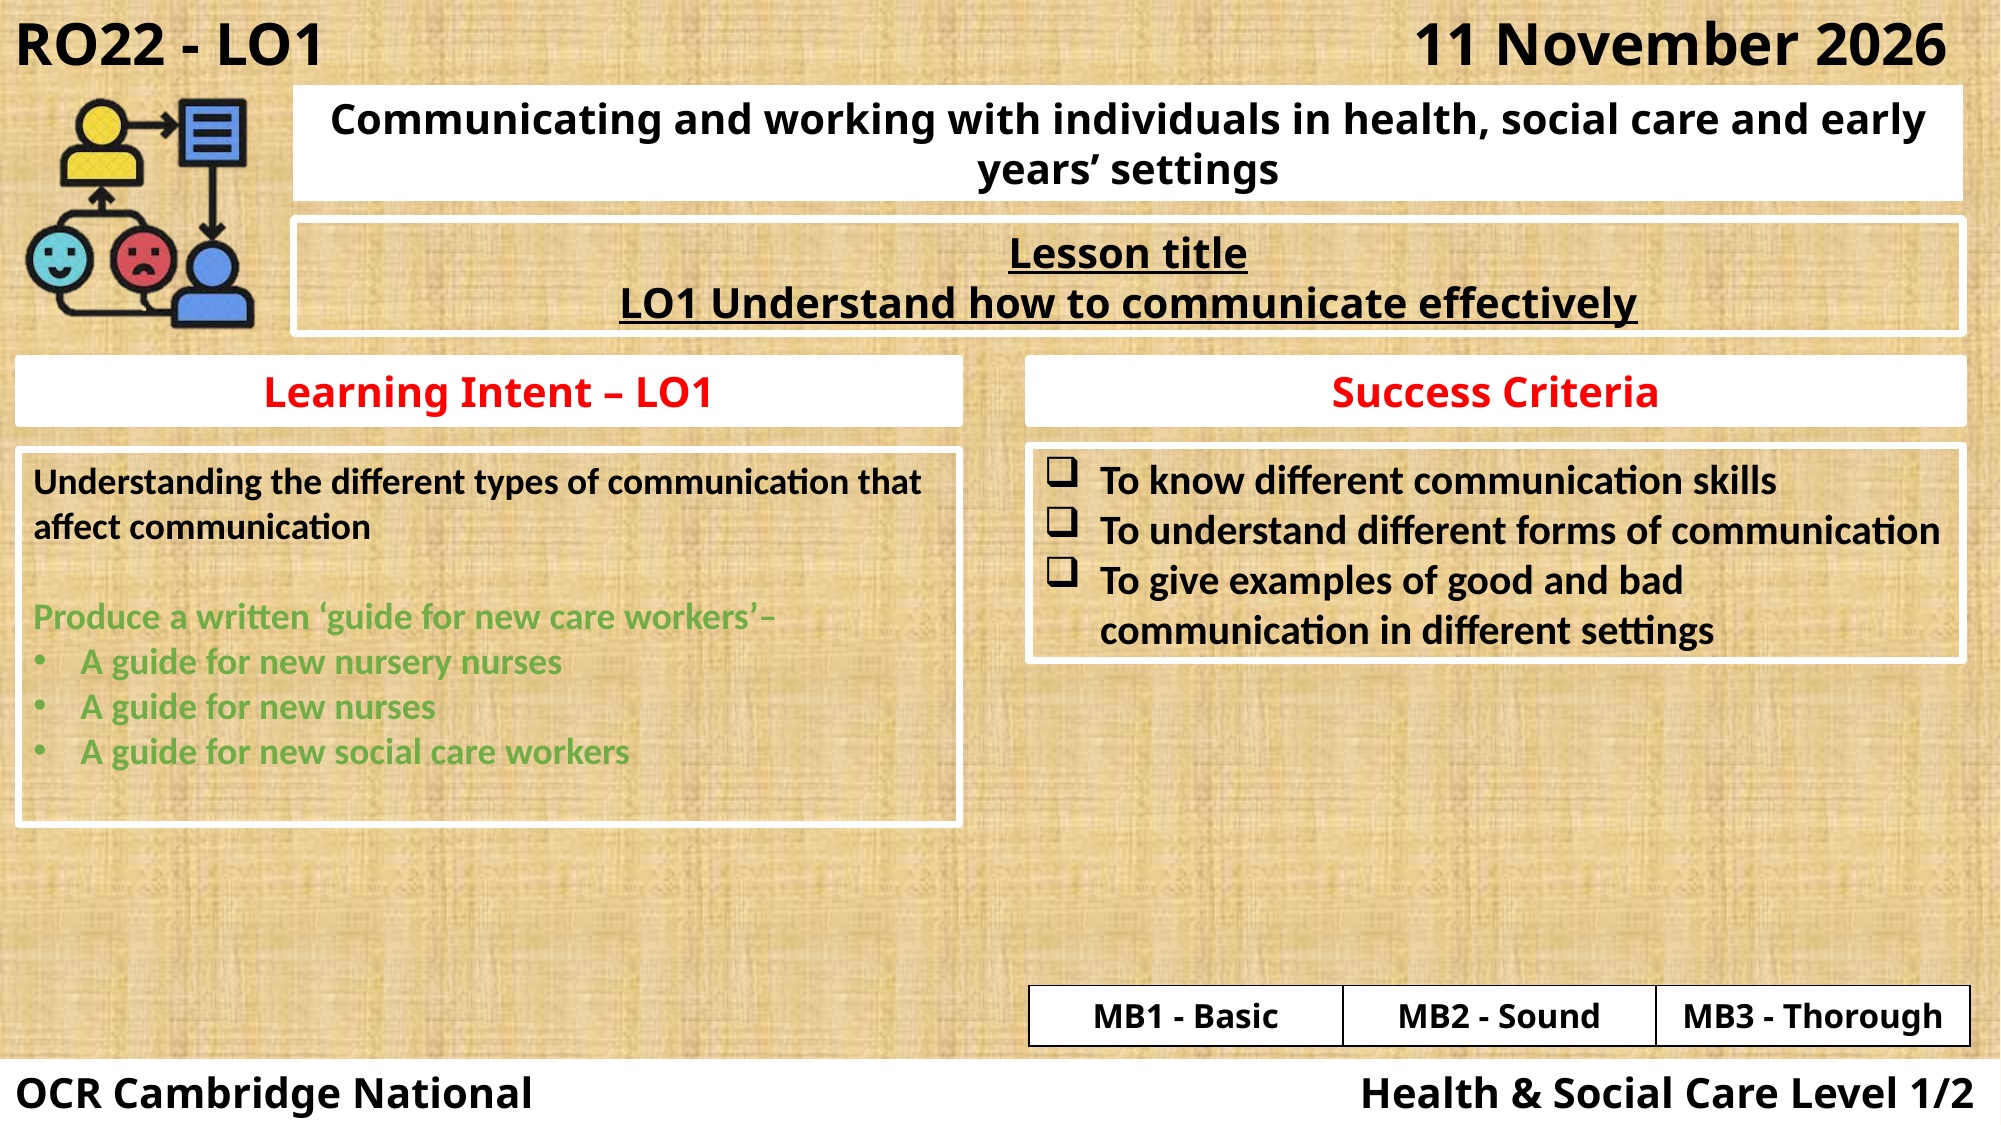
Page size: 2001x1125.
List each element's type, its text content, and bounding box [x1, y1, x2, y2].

text_box [140, 602, 590, 709]
text_box RO22 - LO1 [0, 0, 398, 85]
text_box OCR Cambridge National [0, 1059, 1028, 1125]
table_header MB2 - Sound [1344, 986, 1655, 1045]
text_box Understanding the different types of communication that affect communication Produce a written ‘guide for new care workers’– A guide for new nursery nurses A guide for new nurses A guide for new social care workers [18, 449, 960, 825]
text_box 18 September 2020 [1205, 0, 1964, 94]
text_box Learning Intent – LO1 [18, 358, 960, 424]
table_header MB1 - Basic [1030, 986, 1342, 1045]
text_box Communicating and working with individuals in health, social care and early years’ settings [293, 85, 1963, 201]
text_box To know different communication skills To understand different forms of communication To give examples of good and bad communication in different settings [1028, 445, 1964, 661]
table_header MB3 - Thorough [1657, 986, 1969, 1045]
text_box Health & Social Care Level 1/2 [1028, 1059, 2000, 1125]
picture [0, 0, 2001, 1125]
text_box Lesson title LO1 Understand how to communicate effectively [293, 218, 1963, 334]
picture [398, 0, 1205, 85]
text_box Success Criteria [1028, 358, 1964, 424]
